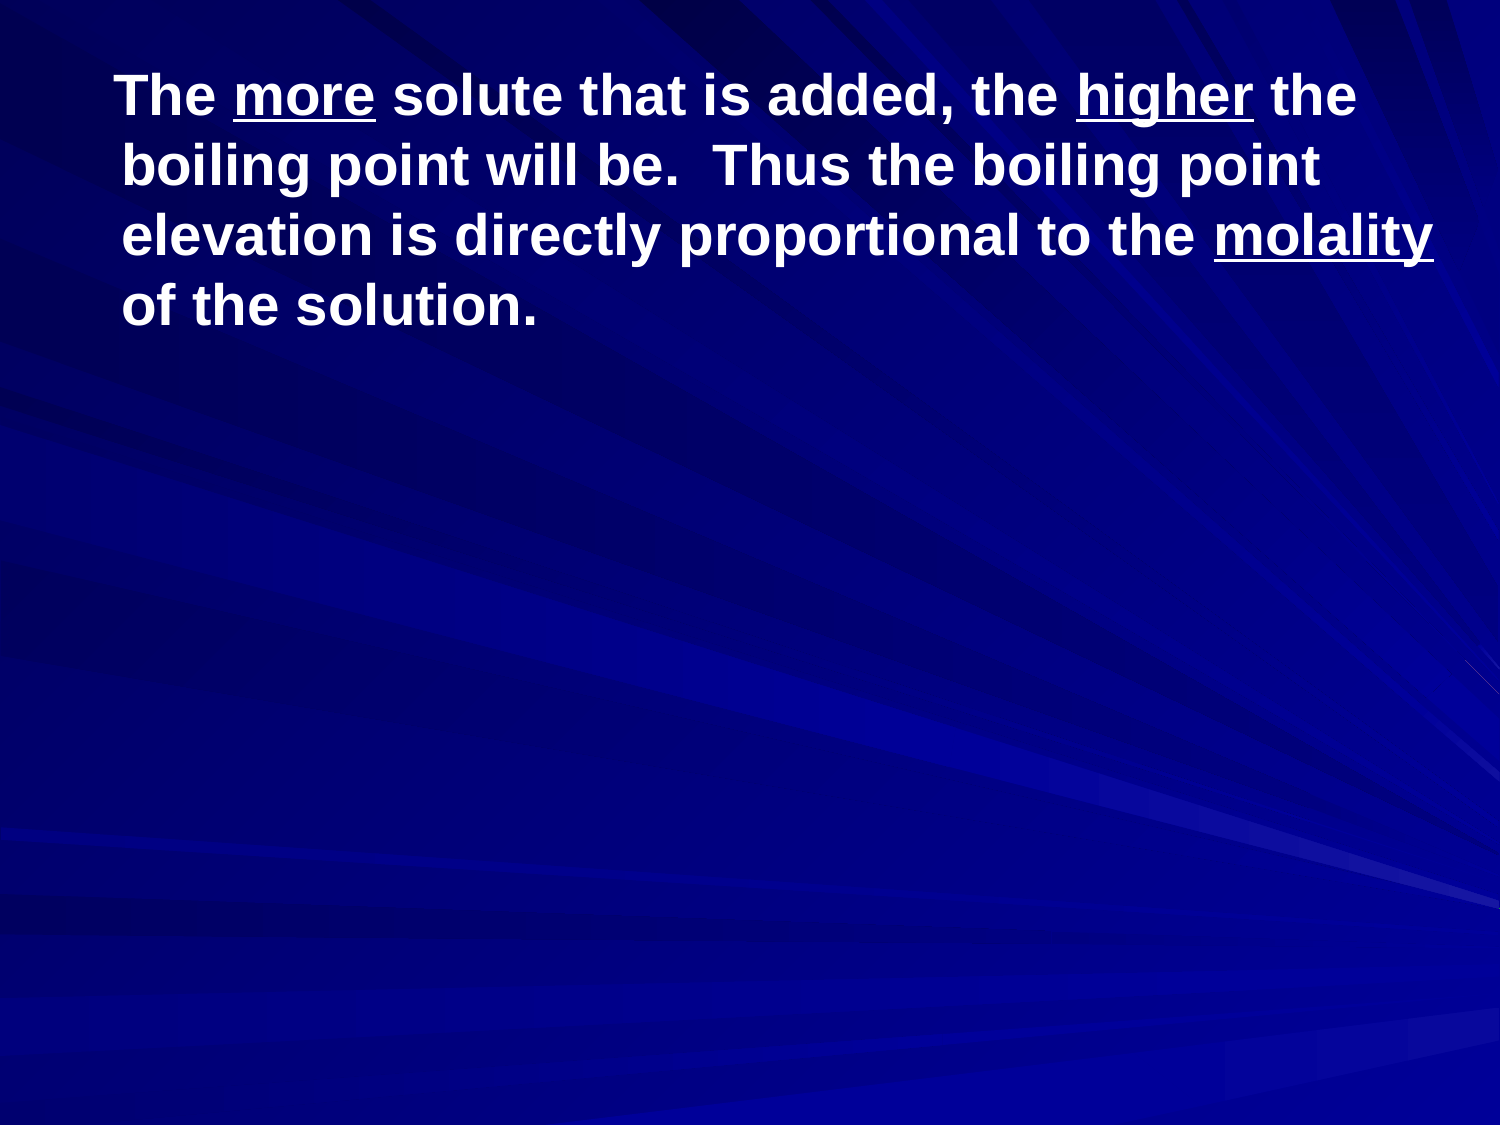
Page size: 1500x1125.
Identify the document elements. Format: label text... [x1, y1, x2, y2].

text_box The more solute that is added, the higher the boiling point will be. Thus the boiling point elevation is directly proportional to the molality of the solution. [49, 49, 1463, 345]
